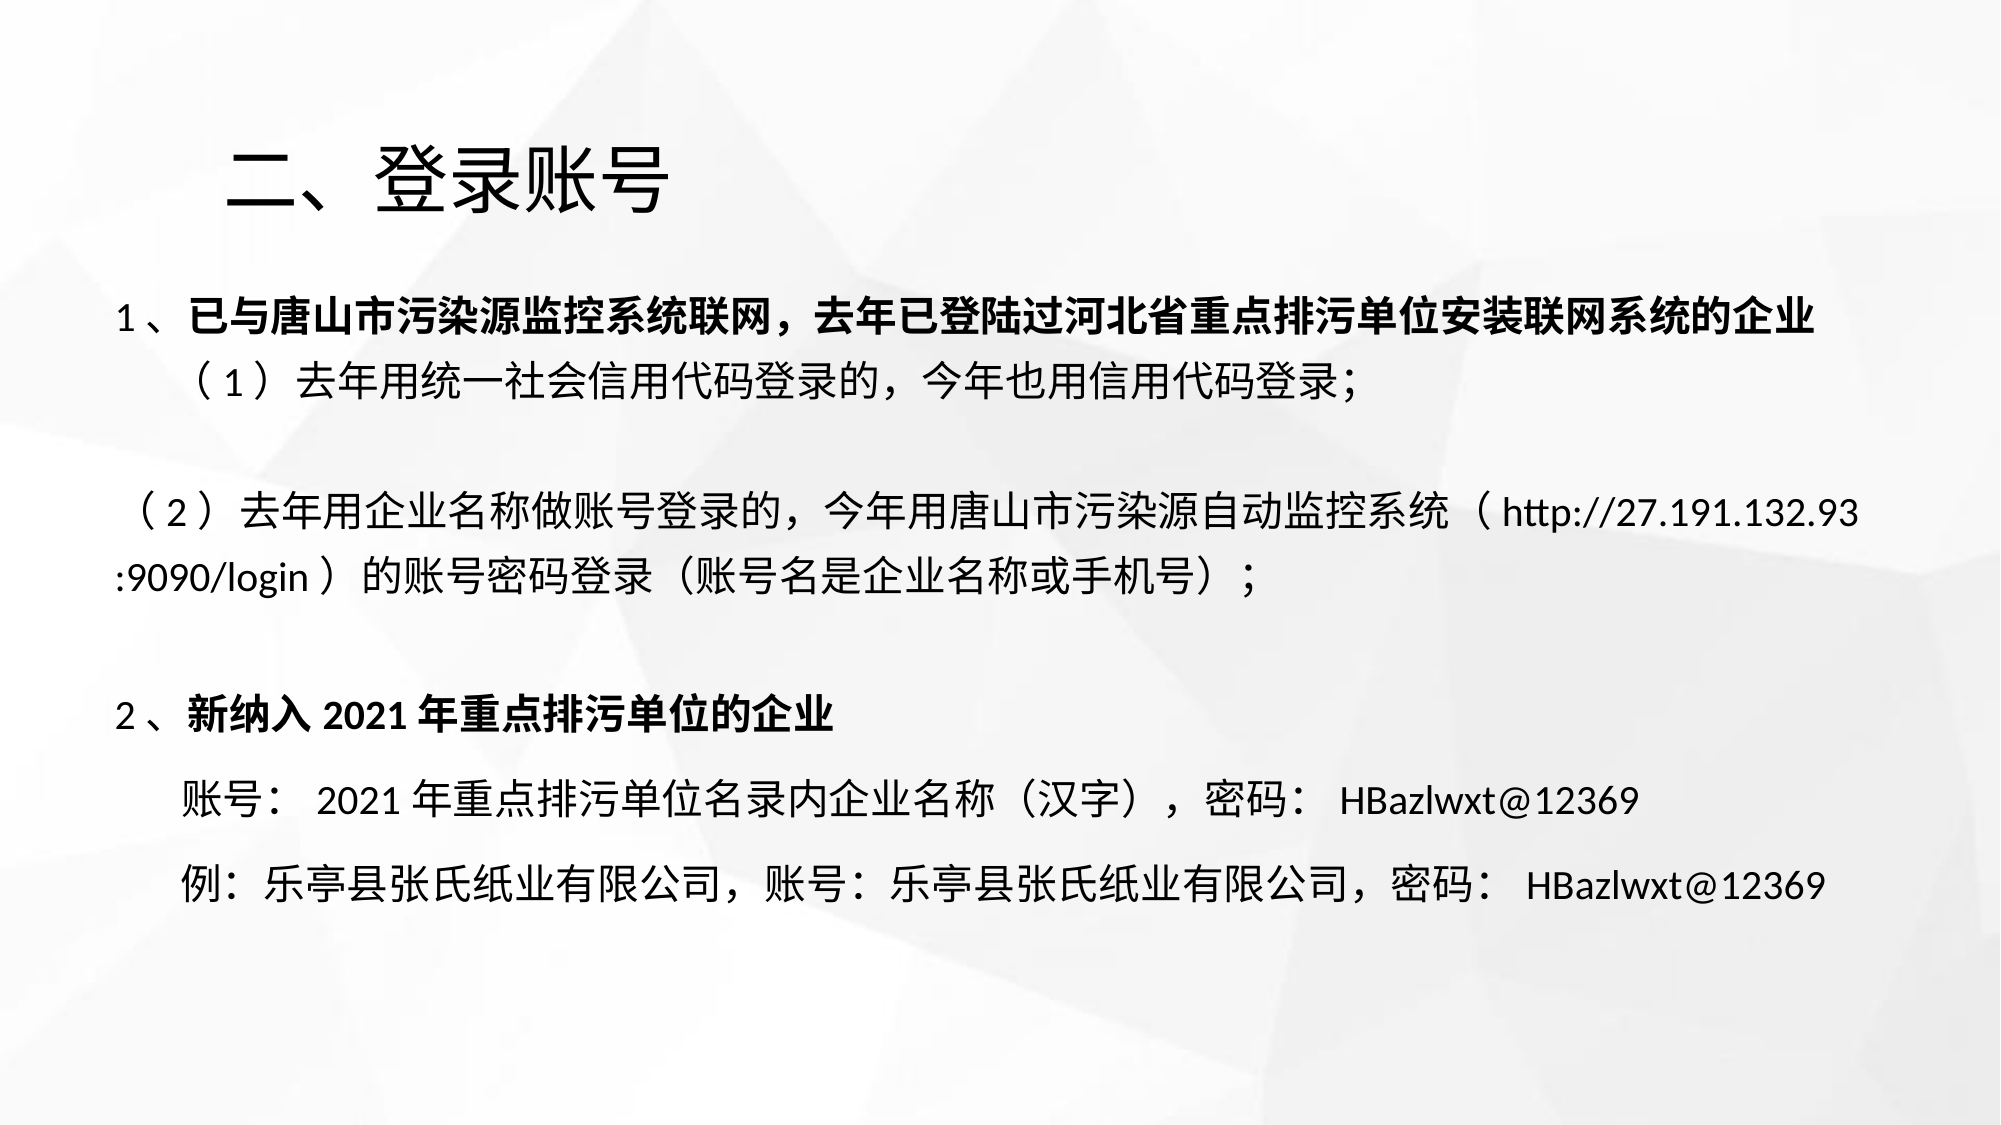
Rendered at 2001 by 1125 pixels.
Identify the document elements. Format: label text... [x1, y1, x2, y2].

picture [0, 0, 2000, 1125]
text_box 二、登录账号 [208, 125, 1190, 231]
text_box 2、新纳入2021年重点排污单位的企业 账号：2021年重点排污单位名录内企业名称（汉字），密码：HBazlwxt@12369 例：乐亭县张氏纸业有限公司，账号：乐亭县张氏纸业有限公司，密码：HBazlwxt@12369 [99, 645, 1942, 915]
text_box 1、已与唐山市污染源监控系统联网，去年已登陆过河北省重点排污单位安装联网系统的企业 （1）去年用统一社会信用代码登录的，今年也用信用代码登录； （2）去年用企业名称做账号登录的，今年用唐山市污染源自动监控系统（http://27.191.132.93:9090/login）的账号密码登录（账号名是企业名称或手机号）； [99, 267, 1875, 607]
